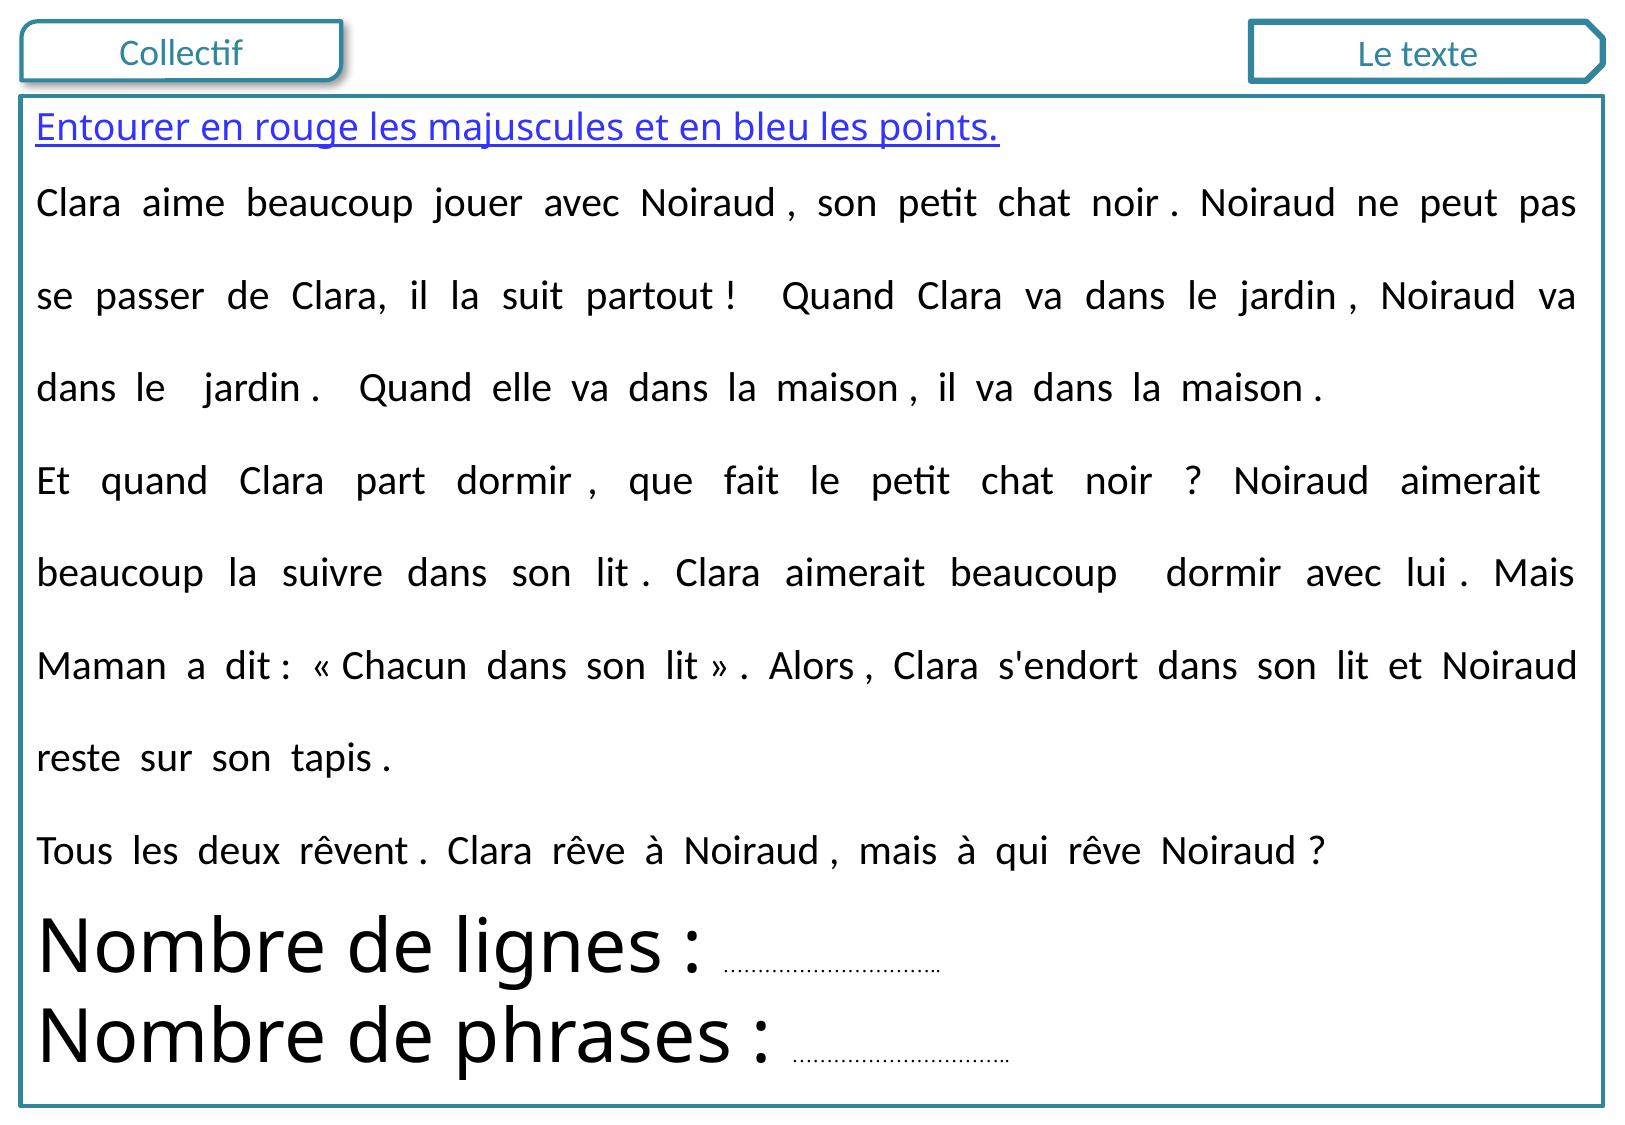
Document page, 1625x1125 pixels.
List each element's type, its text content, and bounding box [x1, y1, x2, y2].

list Clara aime beaucoup jouer avec Noiraud , son petit chat noir . Noiraud ne peut pas se passer de Clara, il la suit partout ! Quand Clara va dans le jardin , Noiraud va dans le jardin . Quand elle va dans la maison , il va dans la maison . Et quand Clara part dormir , que fait le petit chat noir ? Noiraud aimerait beaucoup la suivre dans son lit . Clara aimerait beaucoup dormir avec lui . Mais Maman a dit : « Chacun dans son lit » . Alors , Clara s'endort dans son lit et Noiraud reste sur son tapis . Tous les deux rêvent . Clara rêve à Noiraud , mais à qui rêve Noiraud ? Nombre de lignes : ………………………….. Nombre de phrases : ………………………….. [21, 125, 1604, 1106]
list Entourer en rouge les majuscules et en bleu les points. [18, 94, 1605, 1108]
list Le texte [1251, 21, 1585, 81]
